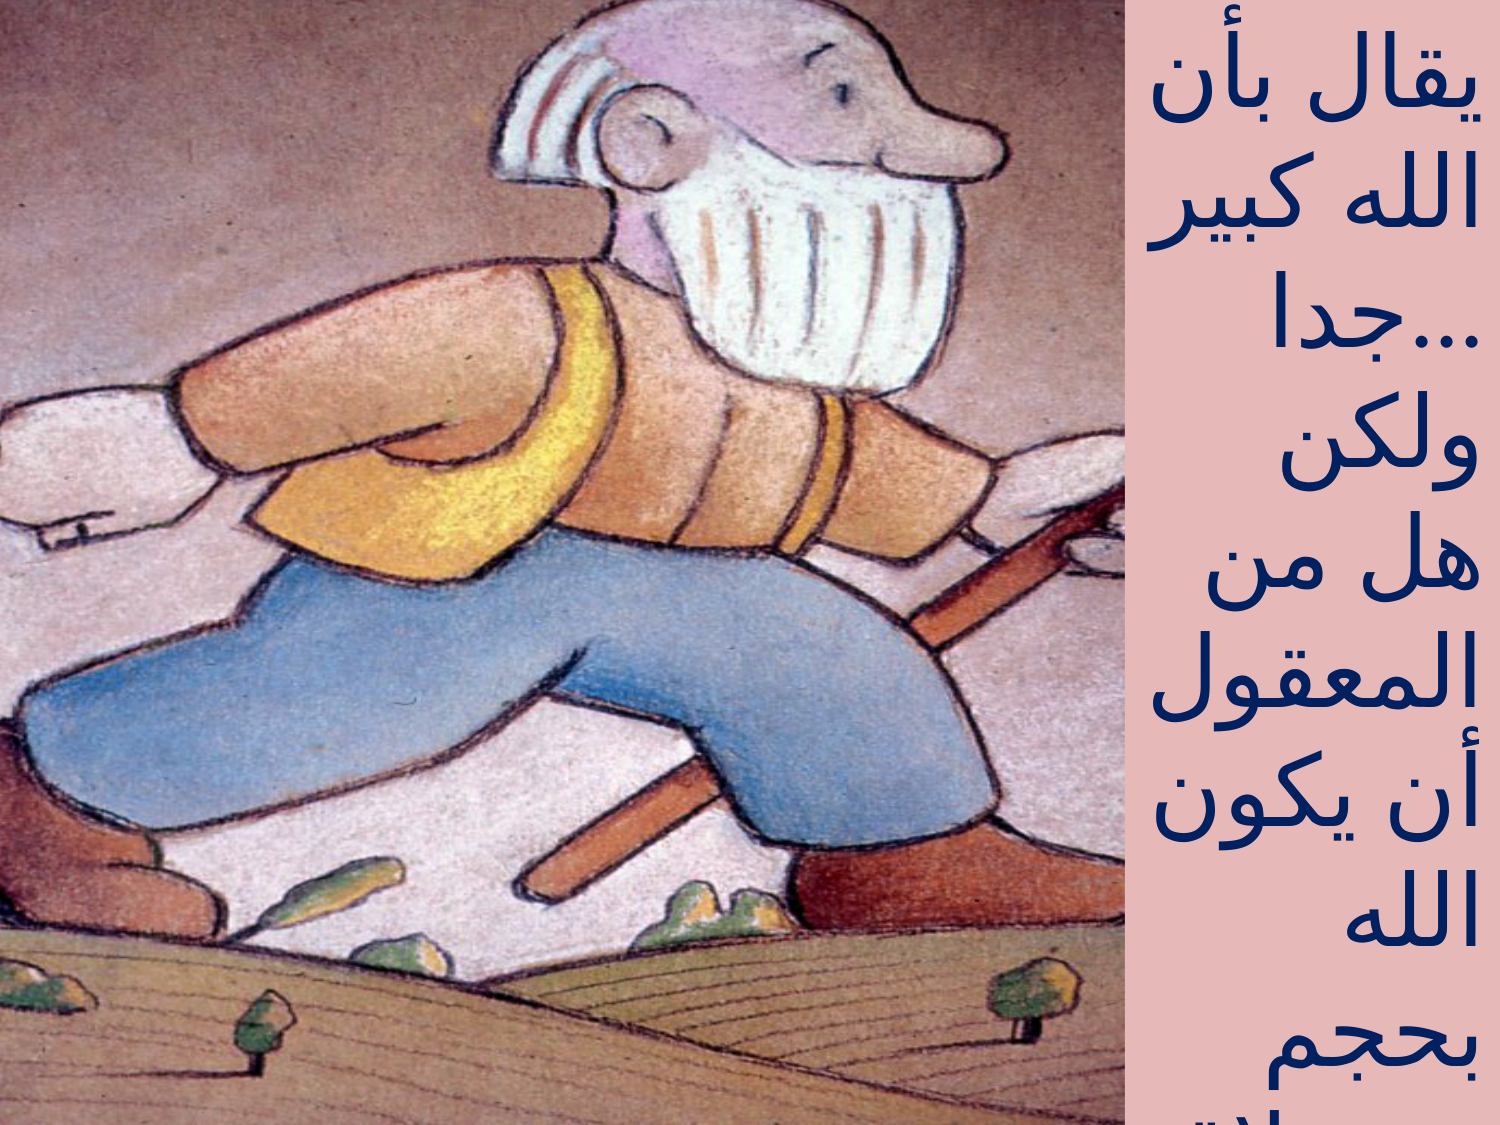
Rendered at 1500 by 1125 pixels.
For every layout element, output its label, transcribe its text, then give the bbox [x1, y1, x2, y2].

picture [0, 0, 1126, 1125]
text_box يقال بأن الله كبير جدا... ولكن هل من المعقول أن يكون الله بحجم عملاق... [1126, 0, 1500, 1125]
